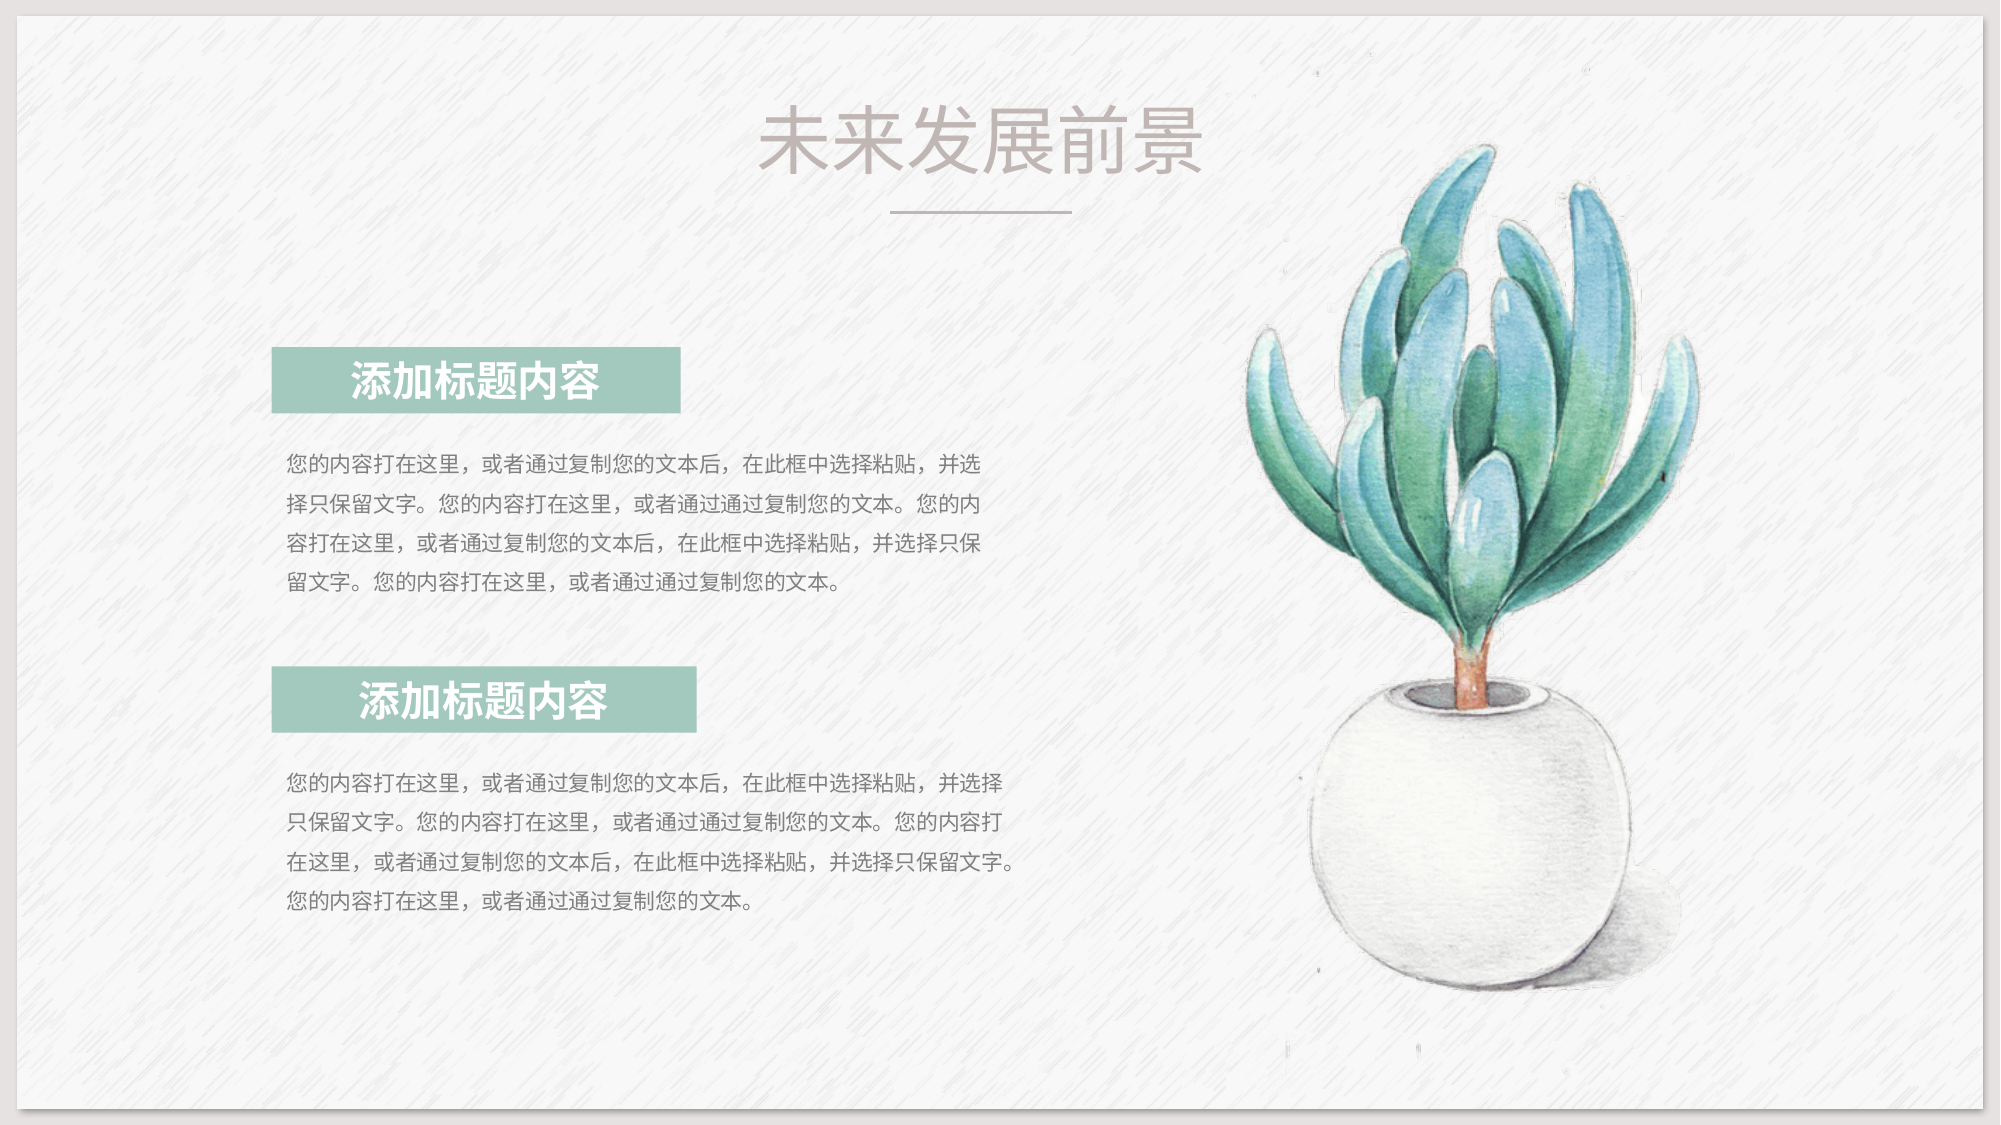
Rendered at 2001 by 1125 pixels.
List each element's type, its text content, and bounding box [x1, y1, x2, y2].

text_box 您的内容打在这里，或者通过复制您的文本后，在此框中选择粘贴，并选择只保留文字。您的内容打在这里，或者通过通过复制您的文本。您的内容打在这里，或者通过复制您的文本后，在此框中选择粘贴，并选择只保留文字。您的内容打在这里，或者通过通过复制您的文本。 [271, 430, 1008, 603]
picture [1222, 47, 1715, 1078]
text_box 未来发展前景 [674, 85, 1222, 192]
text_box 添加标题内容 [271, 346, 682, 414]
text_box 您的内容打在这里，或者通过复制您的文本后，在此框中选择粘贴，并选择只保留文字。您的内容打在这里，或者通过通过复制您的文本。您的内容打在这里，或者通过复制您的文本后，在此框中选择粘贴，并选择只保留文字。您的内容打在这里，或者通过通过复制您的文本。 [271, 749, 1037, 922]
text_box 添加标题内容 [271, 665, 698, 734]
